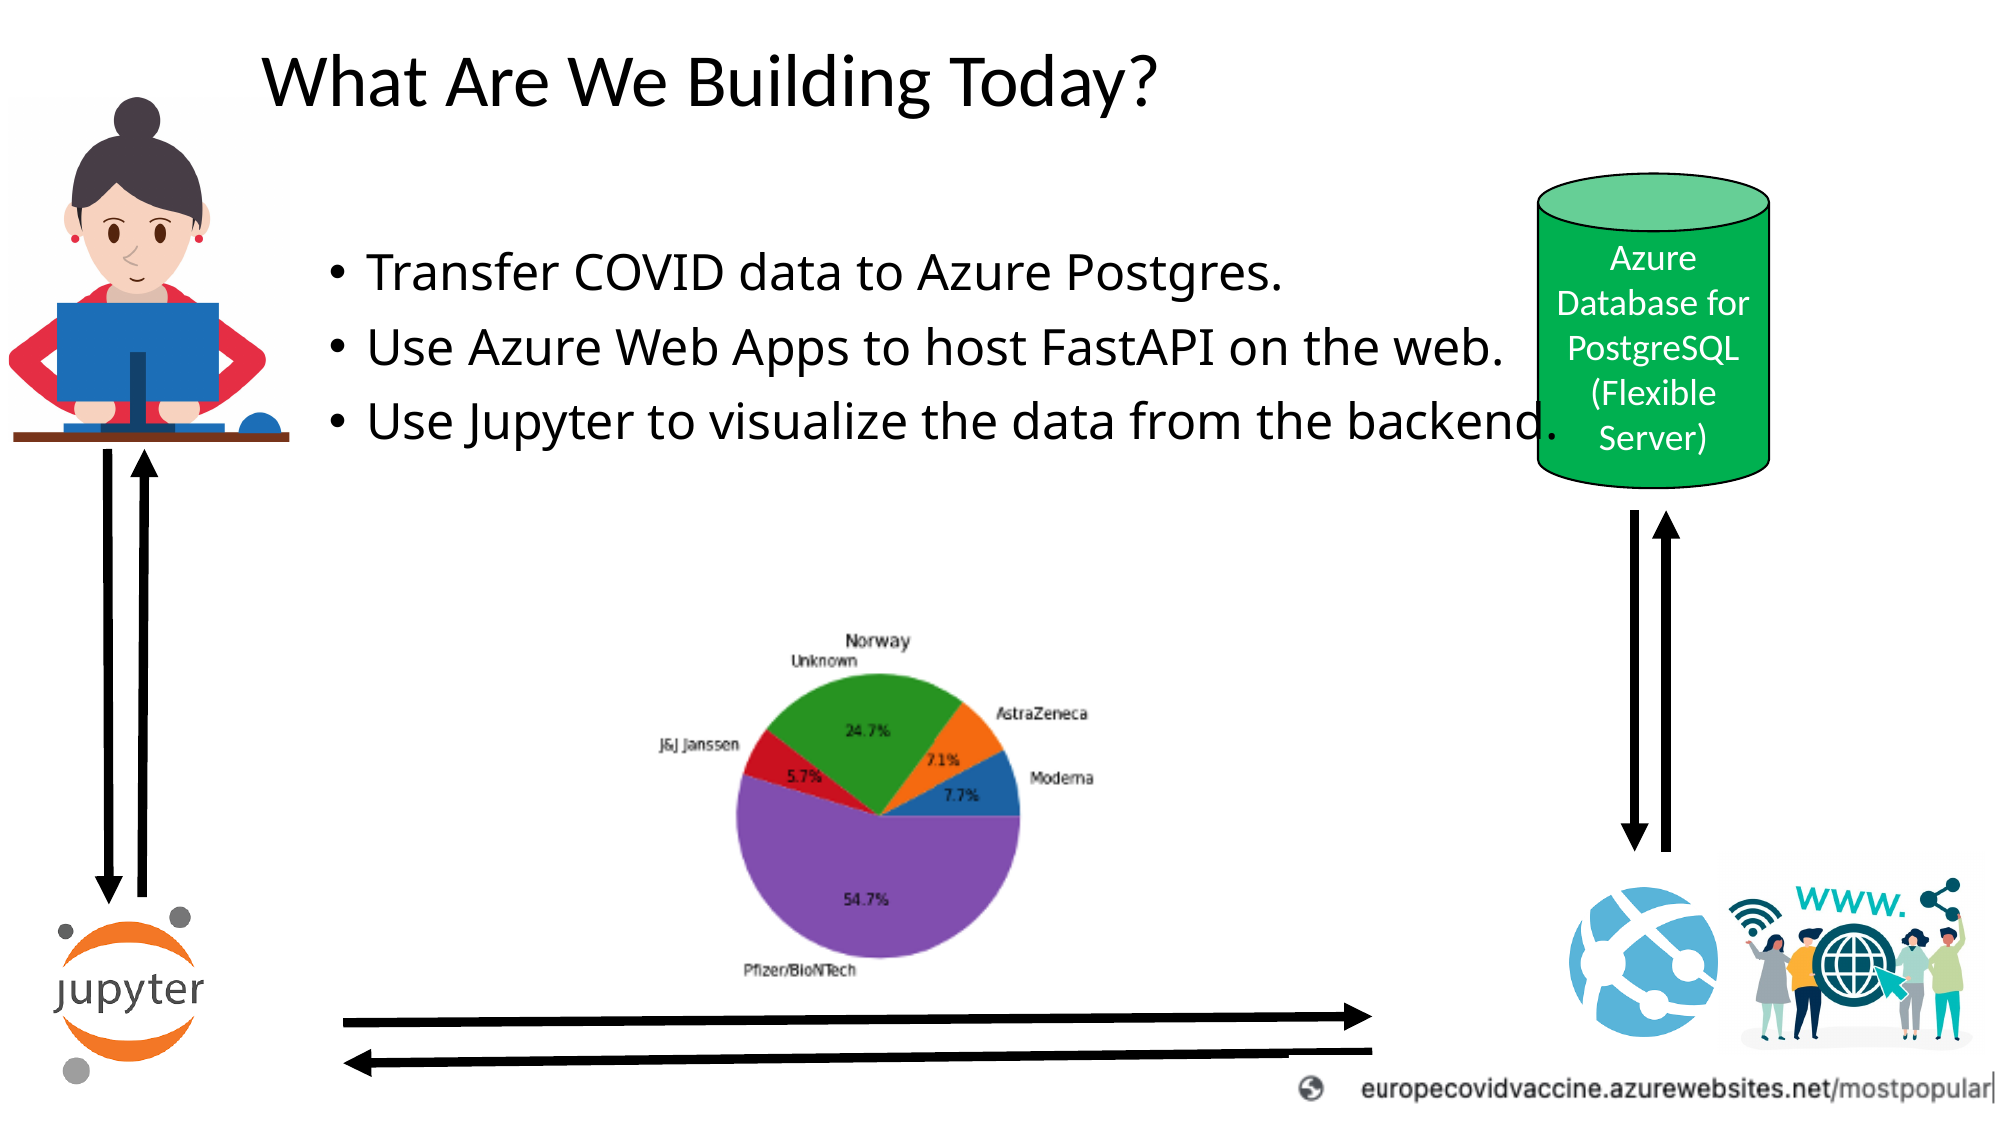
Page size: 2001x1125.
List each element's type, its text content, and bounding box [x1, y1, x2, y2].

picture [1288, 851, 1999, 1113]
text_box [343, 1016, 1373, 1023]
text_box Azure Database for PostgreSQL (Flexible Server) [1536, 172, 1771, 239]
text_box What Are We Building Today? [246, 23, 1177, 129]
picture [51, 904, 206, 1085]
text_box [141, 448, 145, 898]
picture [580, 622, 1177, 1002]
picture [8, 97, 290, 442]
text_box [343, 1052, 1373, 1064]
text_box Transfer COVID data to Azure Postgres. Use Azure Web Apps to host FastAPI on the web. Use Jupyter to visualize the data from the backend. [313, 239, 1851, 769]
